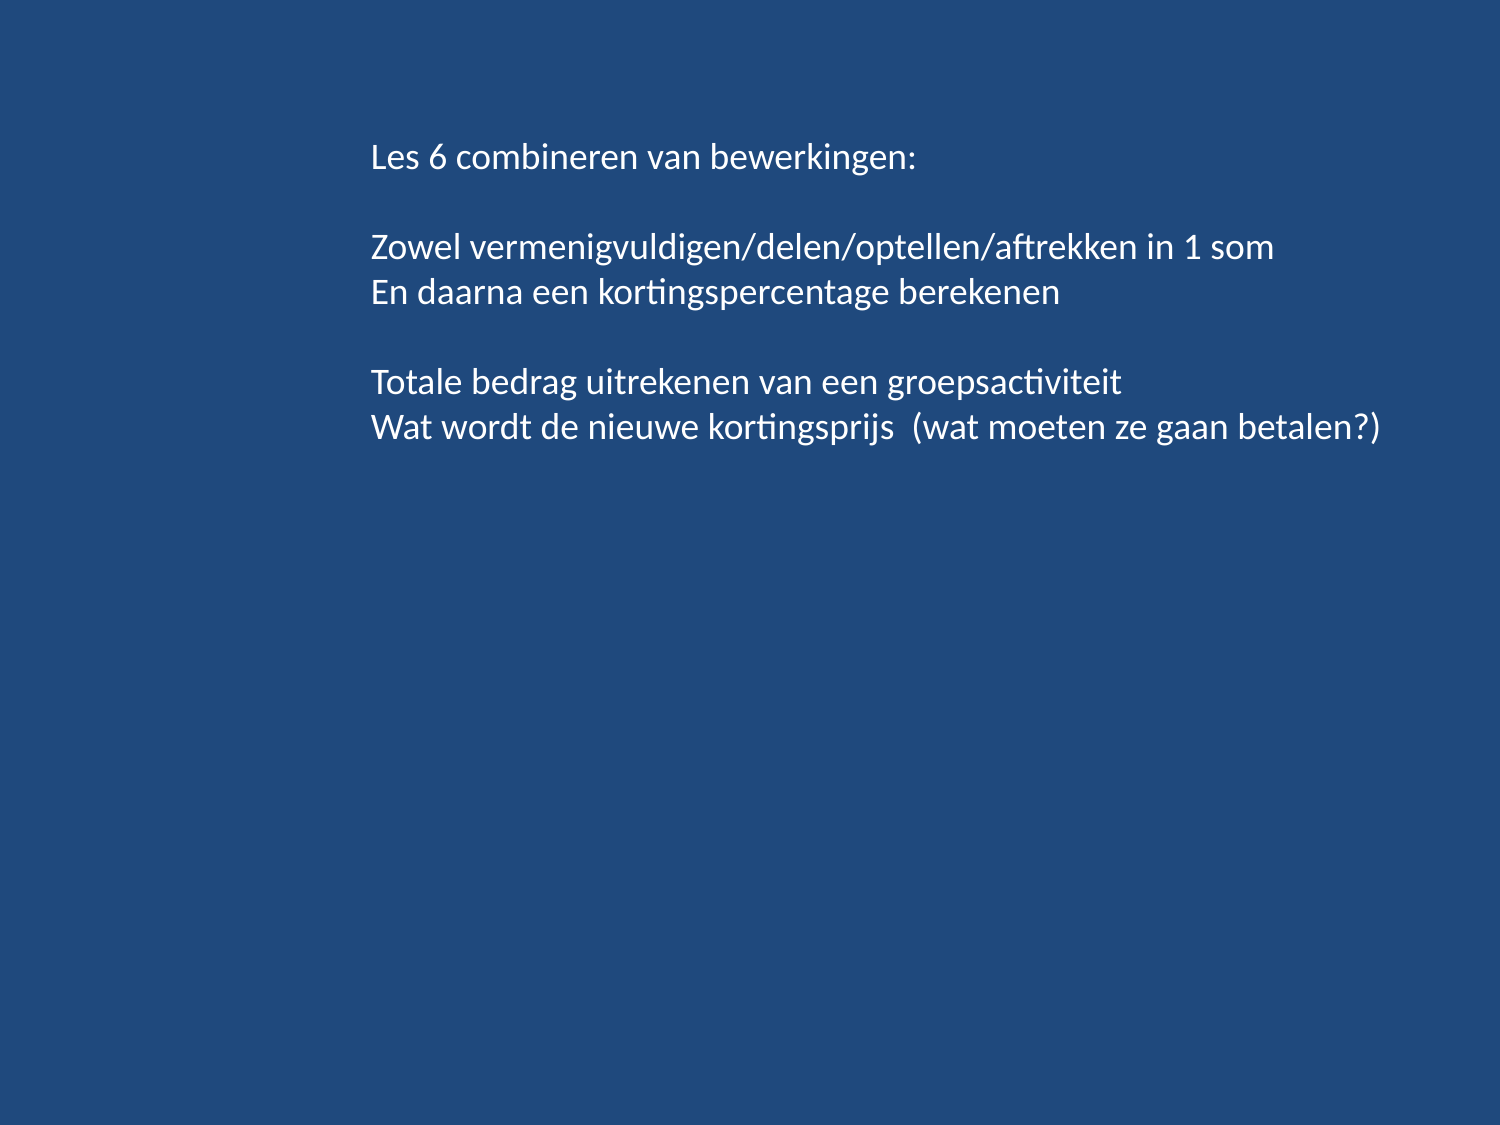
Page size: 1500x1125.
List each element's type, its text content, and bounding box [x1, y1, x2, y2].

text_box Les 6 combineren van bewerkingen: Zowel vermenigvuldigen/delen/optellen/aftrekken in 1 som En daarna een kortingspercentage berekenen Totale bedrag uitrekenen van een groepsactiviteit Wat wordt de nieuwe kortingsprijs (wat moeten ze gaan betalen?) [355, 124, 1398, 545]
